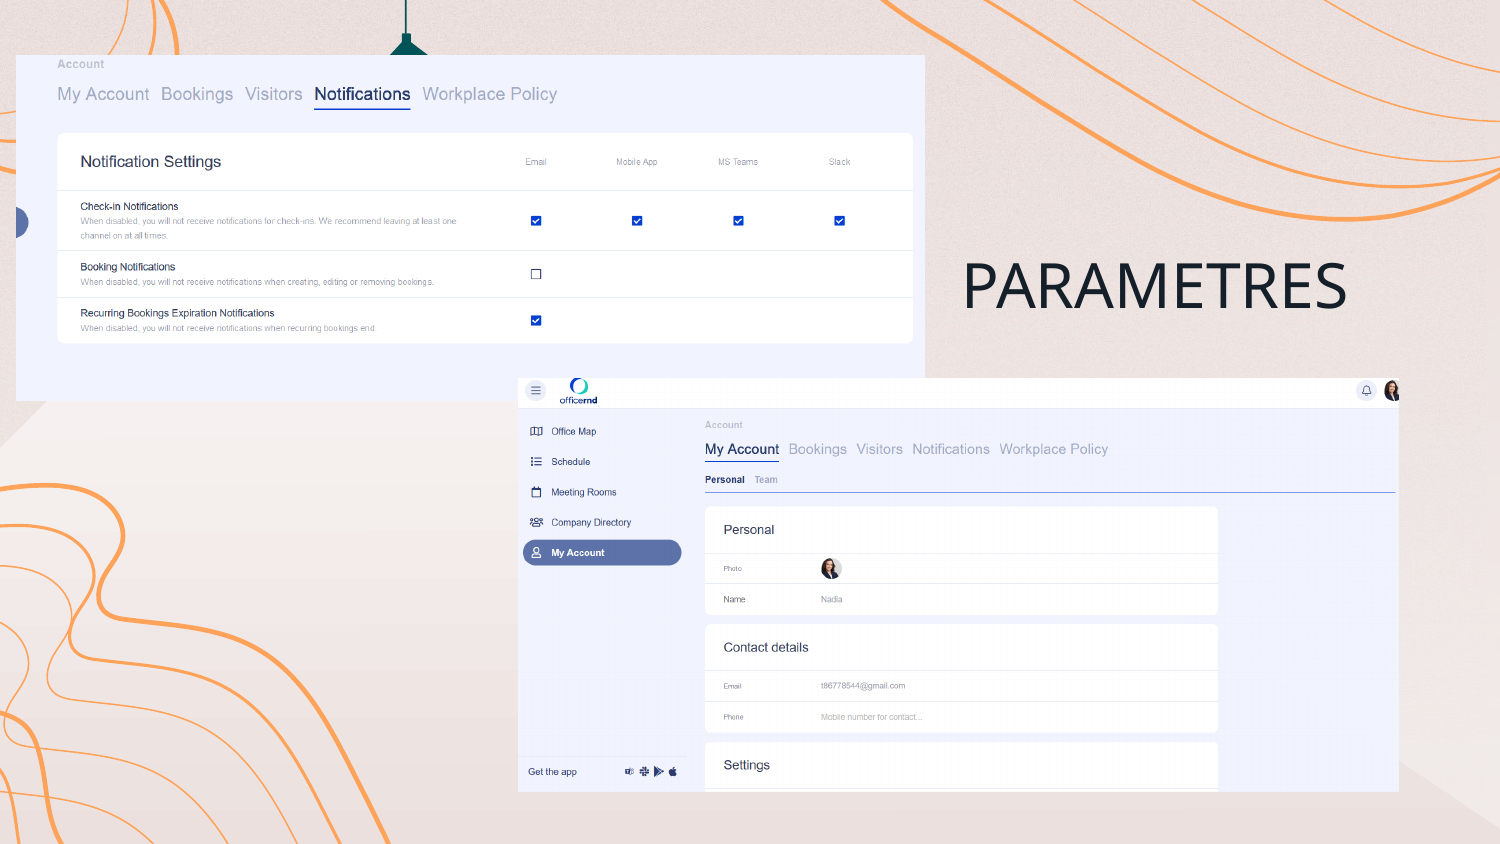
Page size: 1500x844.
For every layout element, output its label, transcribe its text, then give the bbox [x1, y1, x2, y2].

picture [16, 54, 1400, 793]
title PARAMETRES [946, 231, 1500, 326]
